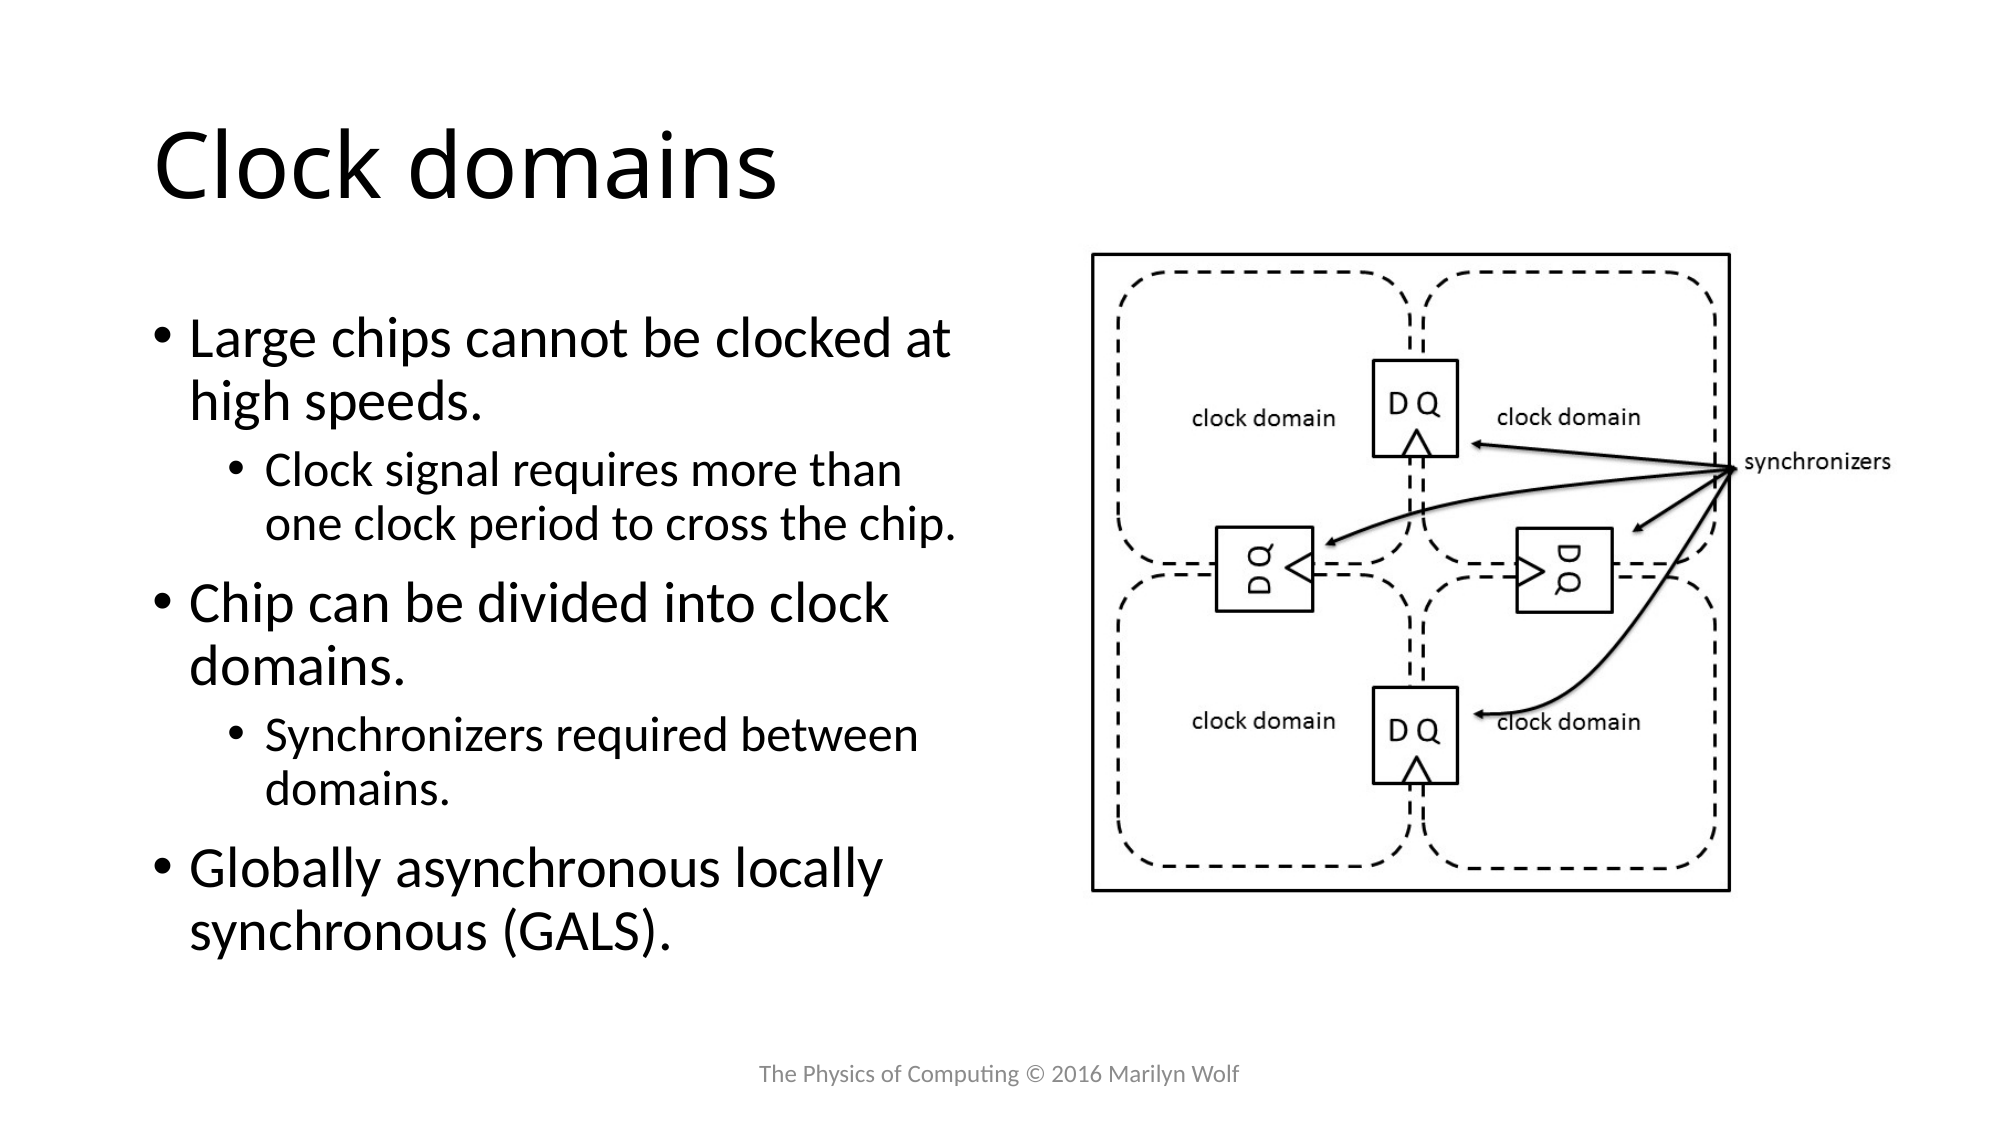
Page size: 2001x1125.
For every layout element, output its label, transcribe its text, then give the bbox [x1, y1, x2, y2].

title Clock domains [137, 59, 1863, 278]
list Large chips cannot be clocked at high speeds. Clock signal requires more than one clock period to cross the chip. Chip can be divided into clock domains. Synchronizers required between domains. Globally asynchronous locally synchronous (GALS). [137, 299, 988, 1014]
footer The Physics of Computing © 2016 Marilyn Wolf [662, 1042, 1338, 1103]
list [1058, 234, 1909, 910]
